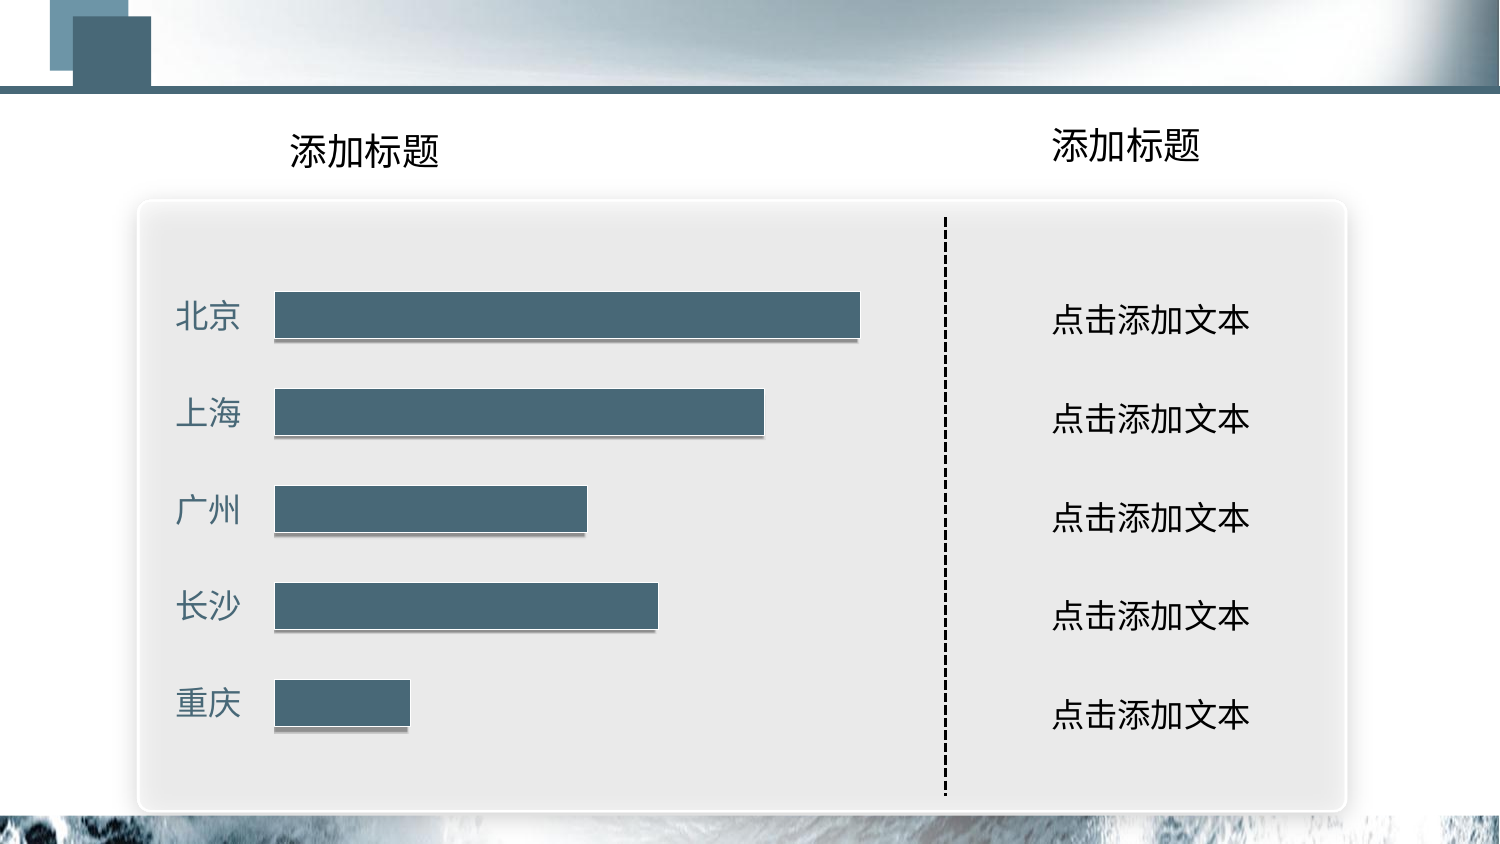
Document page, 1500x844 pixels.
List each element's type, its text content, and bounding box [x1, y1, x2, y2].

picture [0, 167, 1500, 844]
picture [0, 0, 1500, 94]
text_box 添加标题 [186, 120, 543, 166]
text_box 添加标题 [947, 114, 1305, 166]
